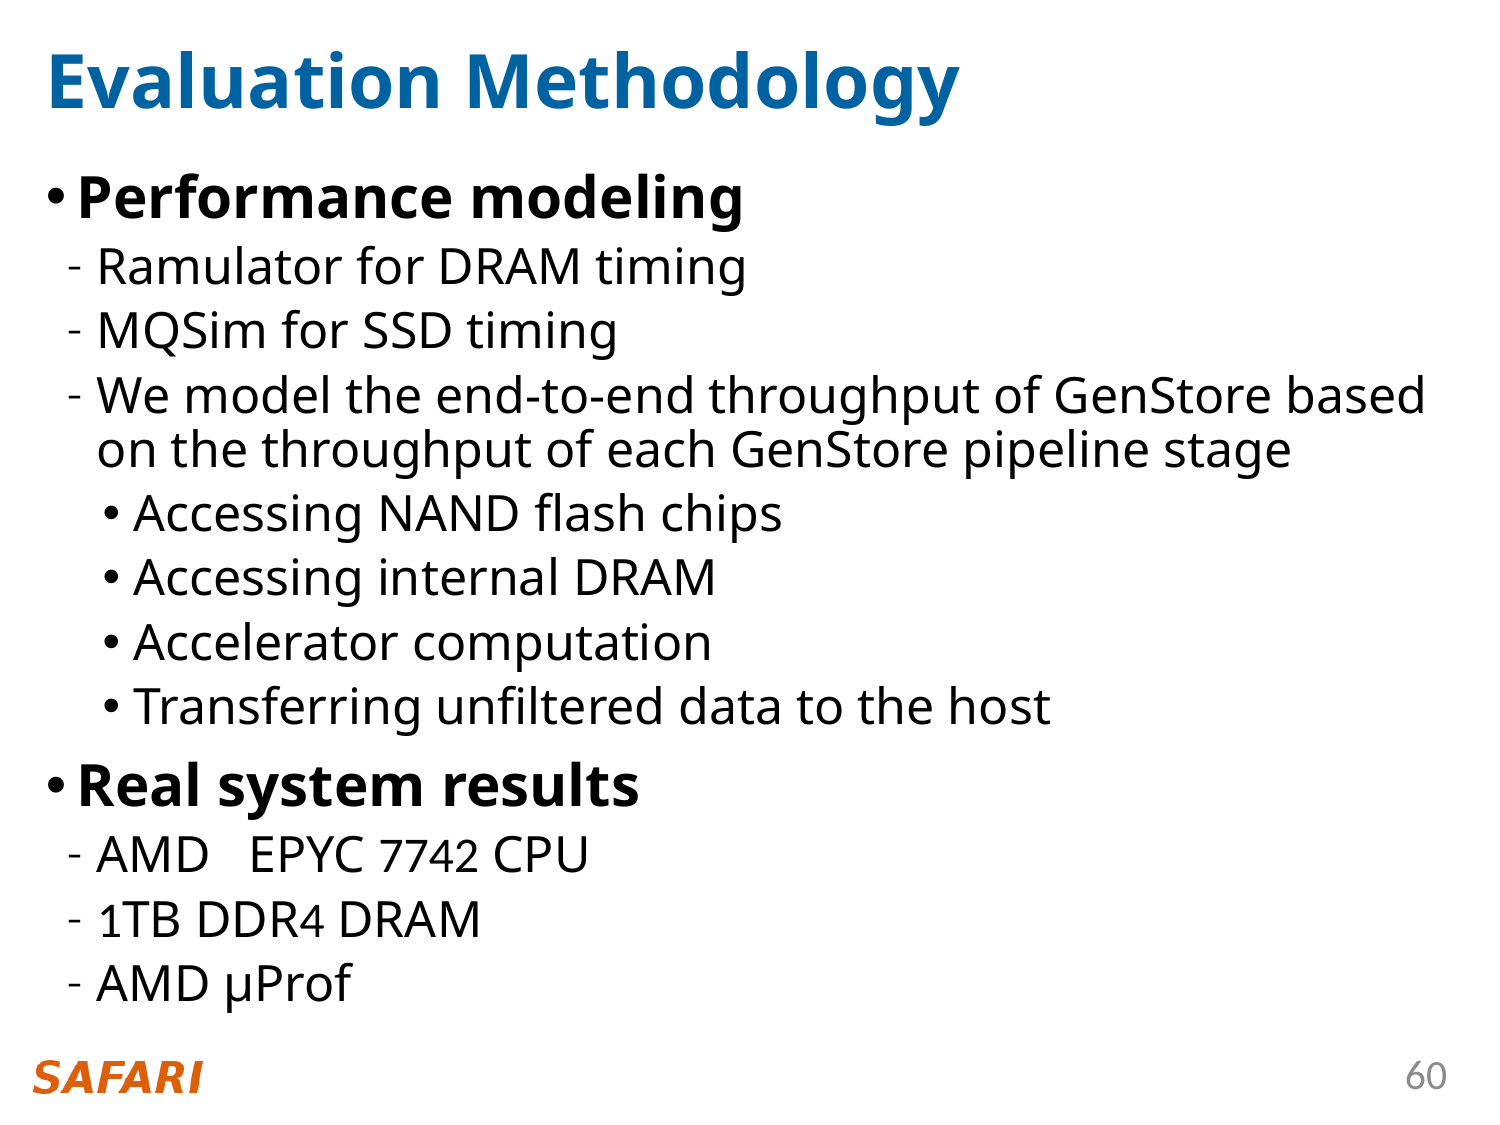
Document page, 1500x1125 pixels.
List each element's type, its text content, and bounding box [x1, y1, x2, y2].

list Performance modeling Ramulator for DRAM timing MQSim for SSD timing We model the end-to-end throughput of GenStore based on the throughput of each GenStore pipeline stage Accessing NAND flash chips Accessing internal DRAM Accelerator computation Transferring unfiltered data to the host Real system results AMD EPYC 7742 CPU 1TB DDR4 DRAM AMD μProf [31, 160, 1475, 1043]
picture [31, 1051, 209, 1104]
title Evaluation Methodology [31, 15, 1475, 143]
